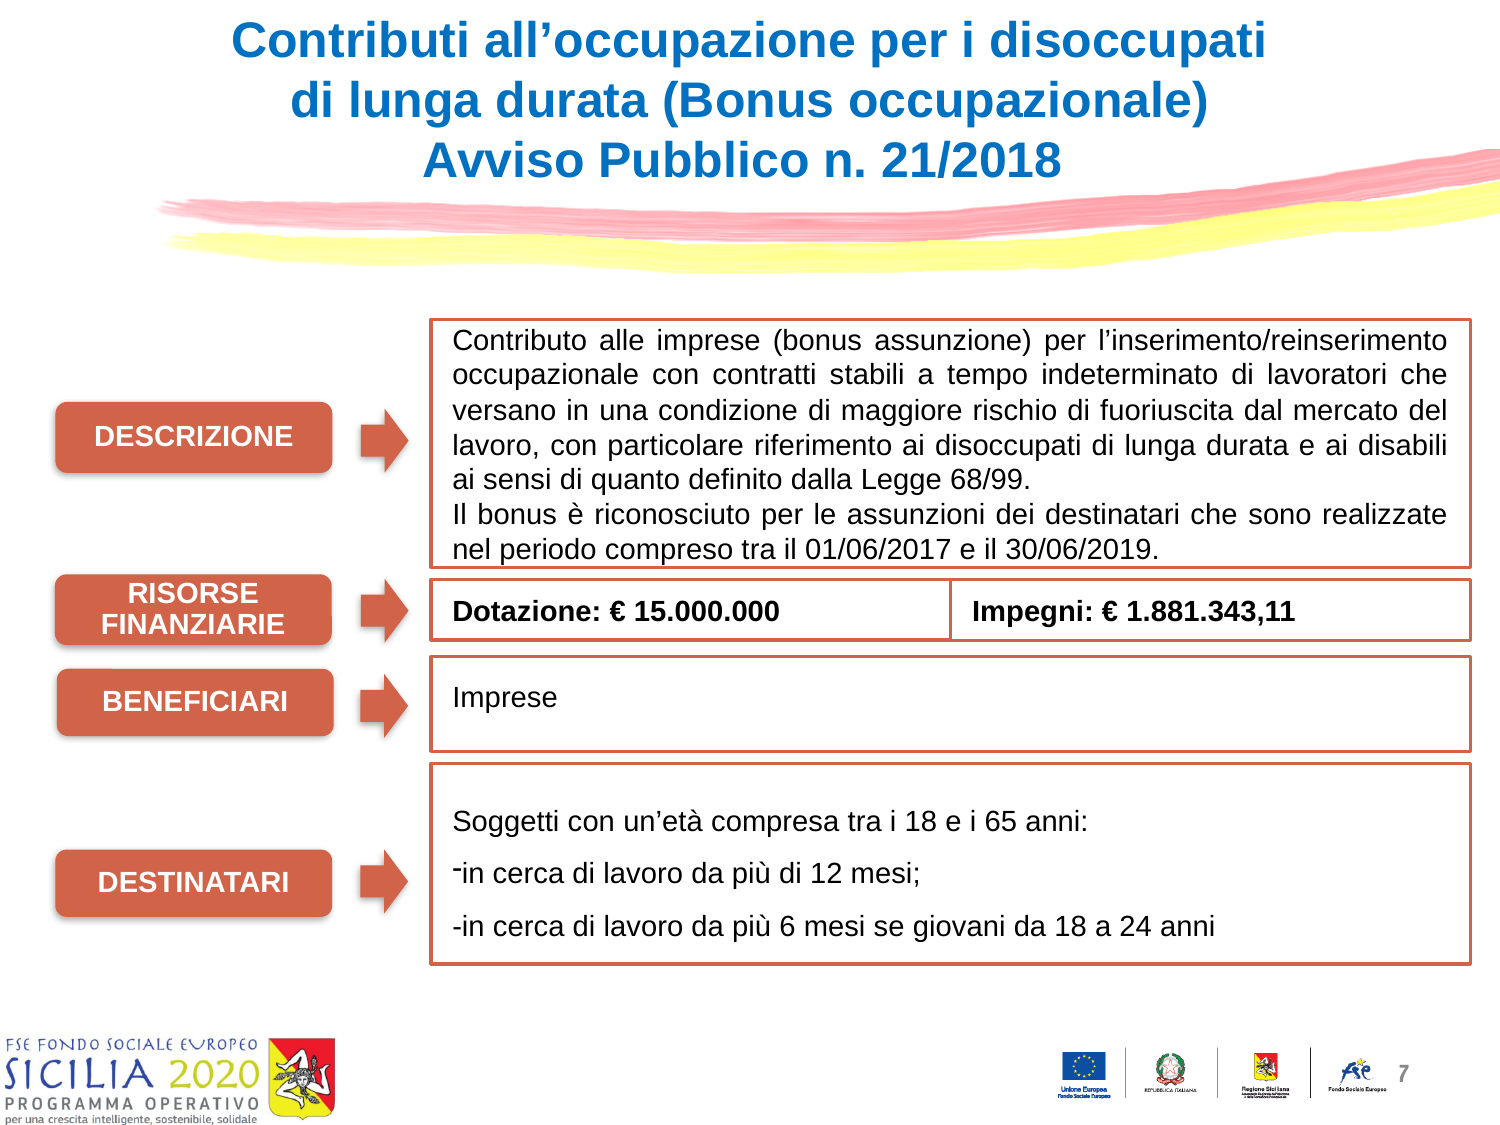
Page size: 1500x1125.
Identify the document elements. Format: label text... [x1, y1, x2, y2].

text_box DESTINATARI [55, 849, 333, 917]
picture [0, 1031, 348, 1125]
text_box [360, 578, 409, 643]
slide_number 17 [1399, 1042, 1425, 1103]
text_box RISORSE FINANZIARIE [54, 574, 332, 646]
text_box DESCRIZIONE [55, 401, 333, 473]
text_box Soggetti con un’età compresa tra i 18 e i 65 anni: in cerca di lavoro da più di 12 mesi; -in cerca di lavoro da più 6 mesi se giovani da 18 a 24 anni [430, 763, 1471, 964]
text_box Contributo alle imprese (bonus assunzione) per l’inserimento/reinserimento occupazionale con contratti stabili a tempo indeterminato di lavoratori che versano in una condizione di maggiore rischio di fuoriuscita dal mercato del lavoro, con particolare riferimento ai disoccupati di lunga durata e ai disabili ai sensi di quanto definito dalla Legge 68/99. Il bonus è riconosciuto per le assunzioni dei destinatari che sono realizzate nel periodo compreso tra il 01/06/2017 e il 30/06/2019. [430, 319, 1471, 568]
text_box Dotazione: € 15.000.000 [430, 579, 950, 640]
text_box [360, 408, 409, 473]
text_box Impegni: € 1.881.343,11 [950, 579, 1471, 641]
text_box BENEFICIARI [56, 668, 334, 737]
picture [100, 148, 1500, 280]
text_box [360, 673, 409, 738]
text_box Contributi all’occupazione per i disoccupati di lunga durata (Bonus occupazionale) Avviso Pubblico n. 21/2018 [0, 0, 1500, 255]
text_box Imprese [430, 656, 1471, 752]
text_box [360, 849, 409, 914]
picture [1033, 1043, 1400, 1116]
